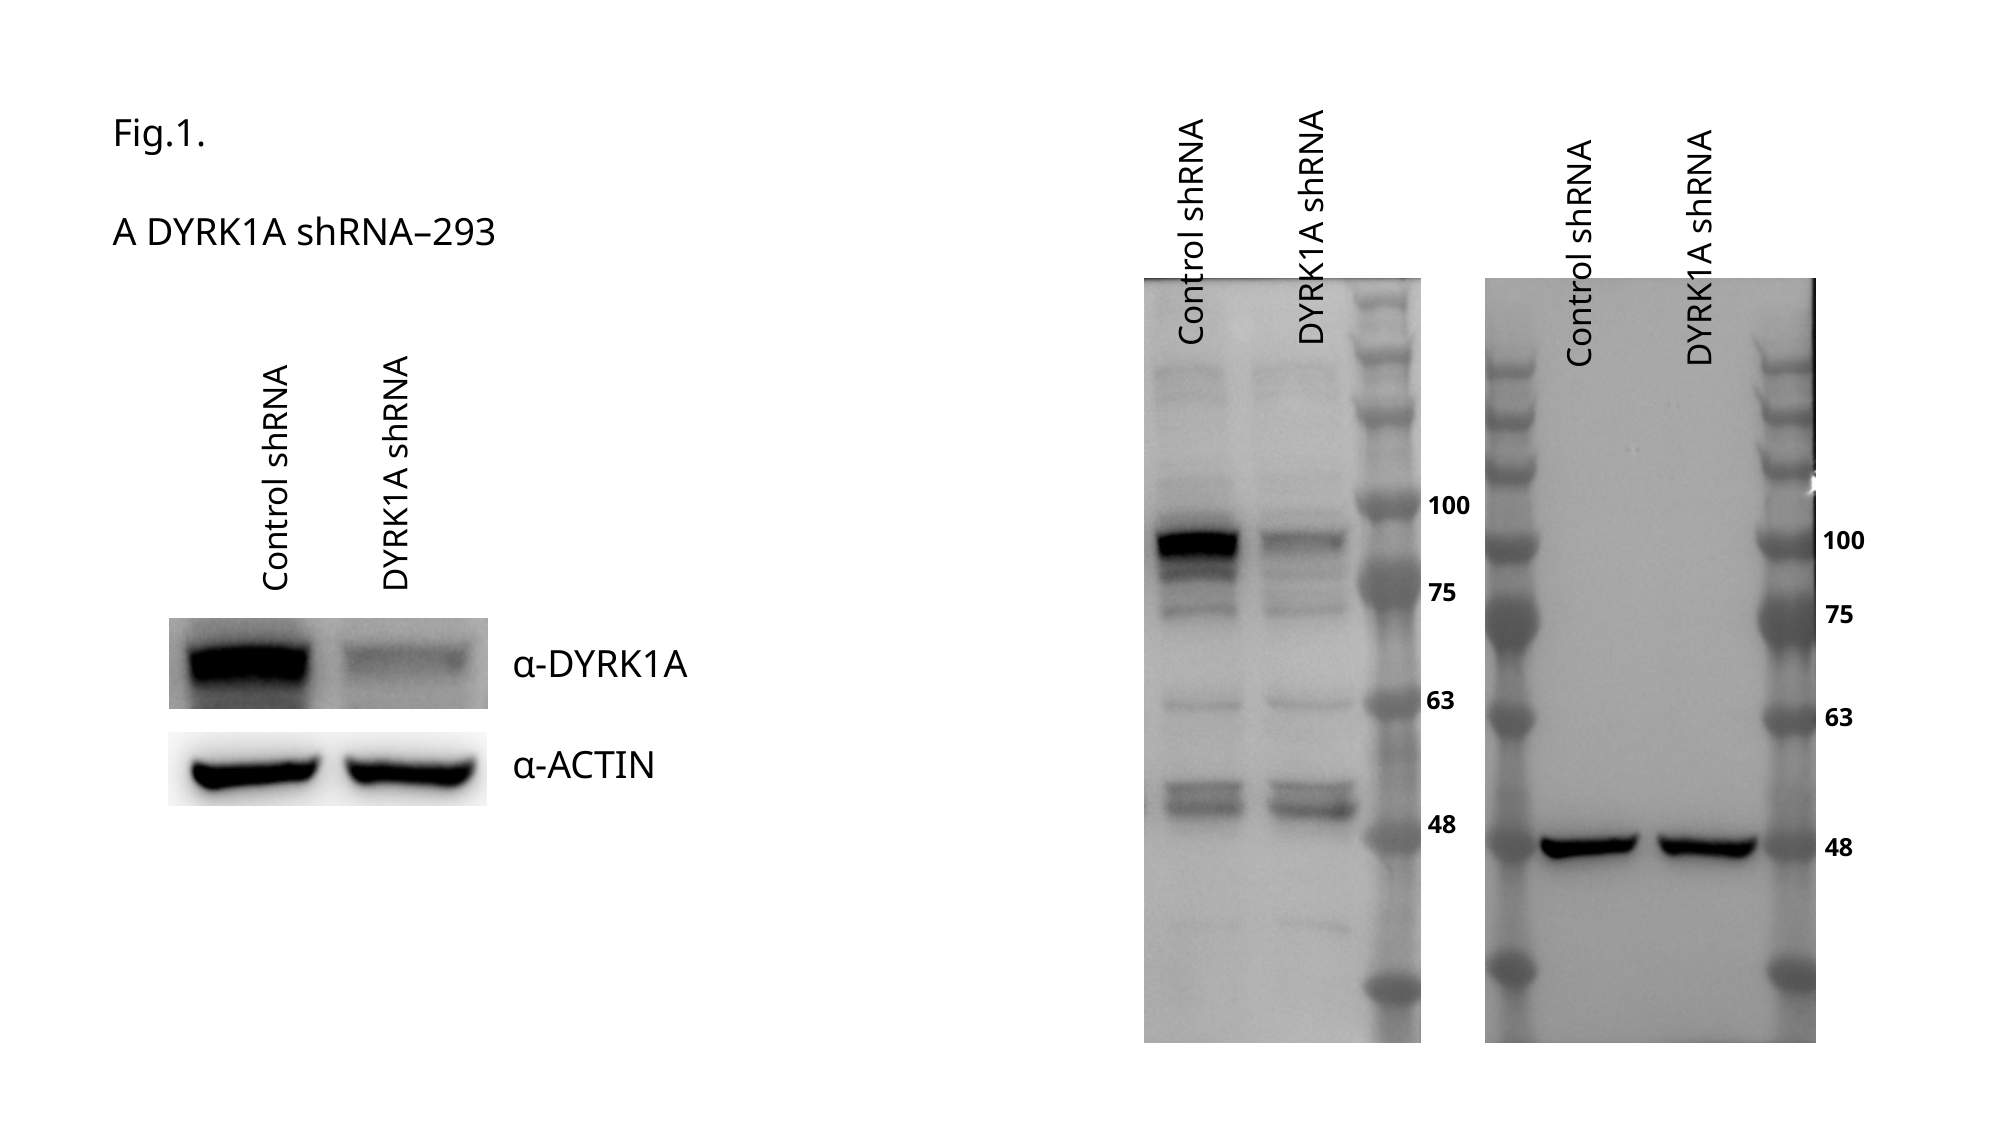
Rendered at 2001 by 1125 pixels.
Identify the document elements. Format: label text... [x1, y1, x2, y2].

picture [1144, 278, 1421, 1043]
text_box 100 [1421, 481, 1484, 527]
text_box DYRK1A shRNA [1282, 77, 1338, 278]
text_box α-ACTIN [497, 733, 679, 794]
text_box 48 [1421, 800, 1481, 846]
text_box 63 [1421, 677, 1479, 723]
picture [1484, 278, 1816, 1043]
text_box 100 [1815, 517, 1880, 562]
text_box A DYRK1A shRNA–293 [97, 200, 1098, 260]
text_box Control shRNA [1550, 77, 1606, 278]
text_box Control shRNA [1162, 77, 1217, 278]
text_box 75 [1421, 568, 1481, 614]
text_box 63 [1815, 693, 1878, 739]
text_box Control shRNA [246, 323, 302, 608]
text_box 75 [1815, 591, 1878, 637]
text_box α-DYRK1A [497, 633, 748, 693]
picture [168, 732, 487, 806]
text_box DYRK1A shRNA [366, 323, 422, 608]
picture [169, 618, 488, 709]
text_box Fig.1. [97, 101, 1000, 161]
text_box DYRK1A shRNA [1670, 98, 1726, 278]
text_box 48 [1815, 823, 1878, 869]
